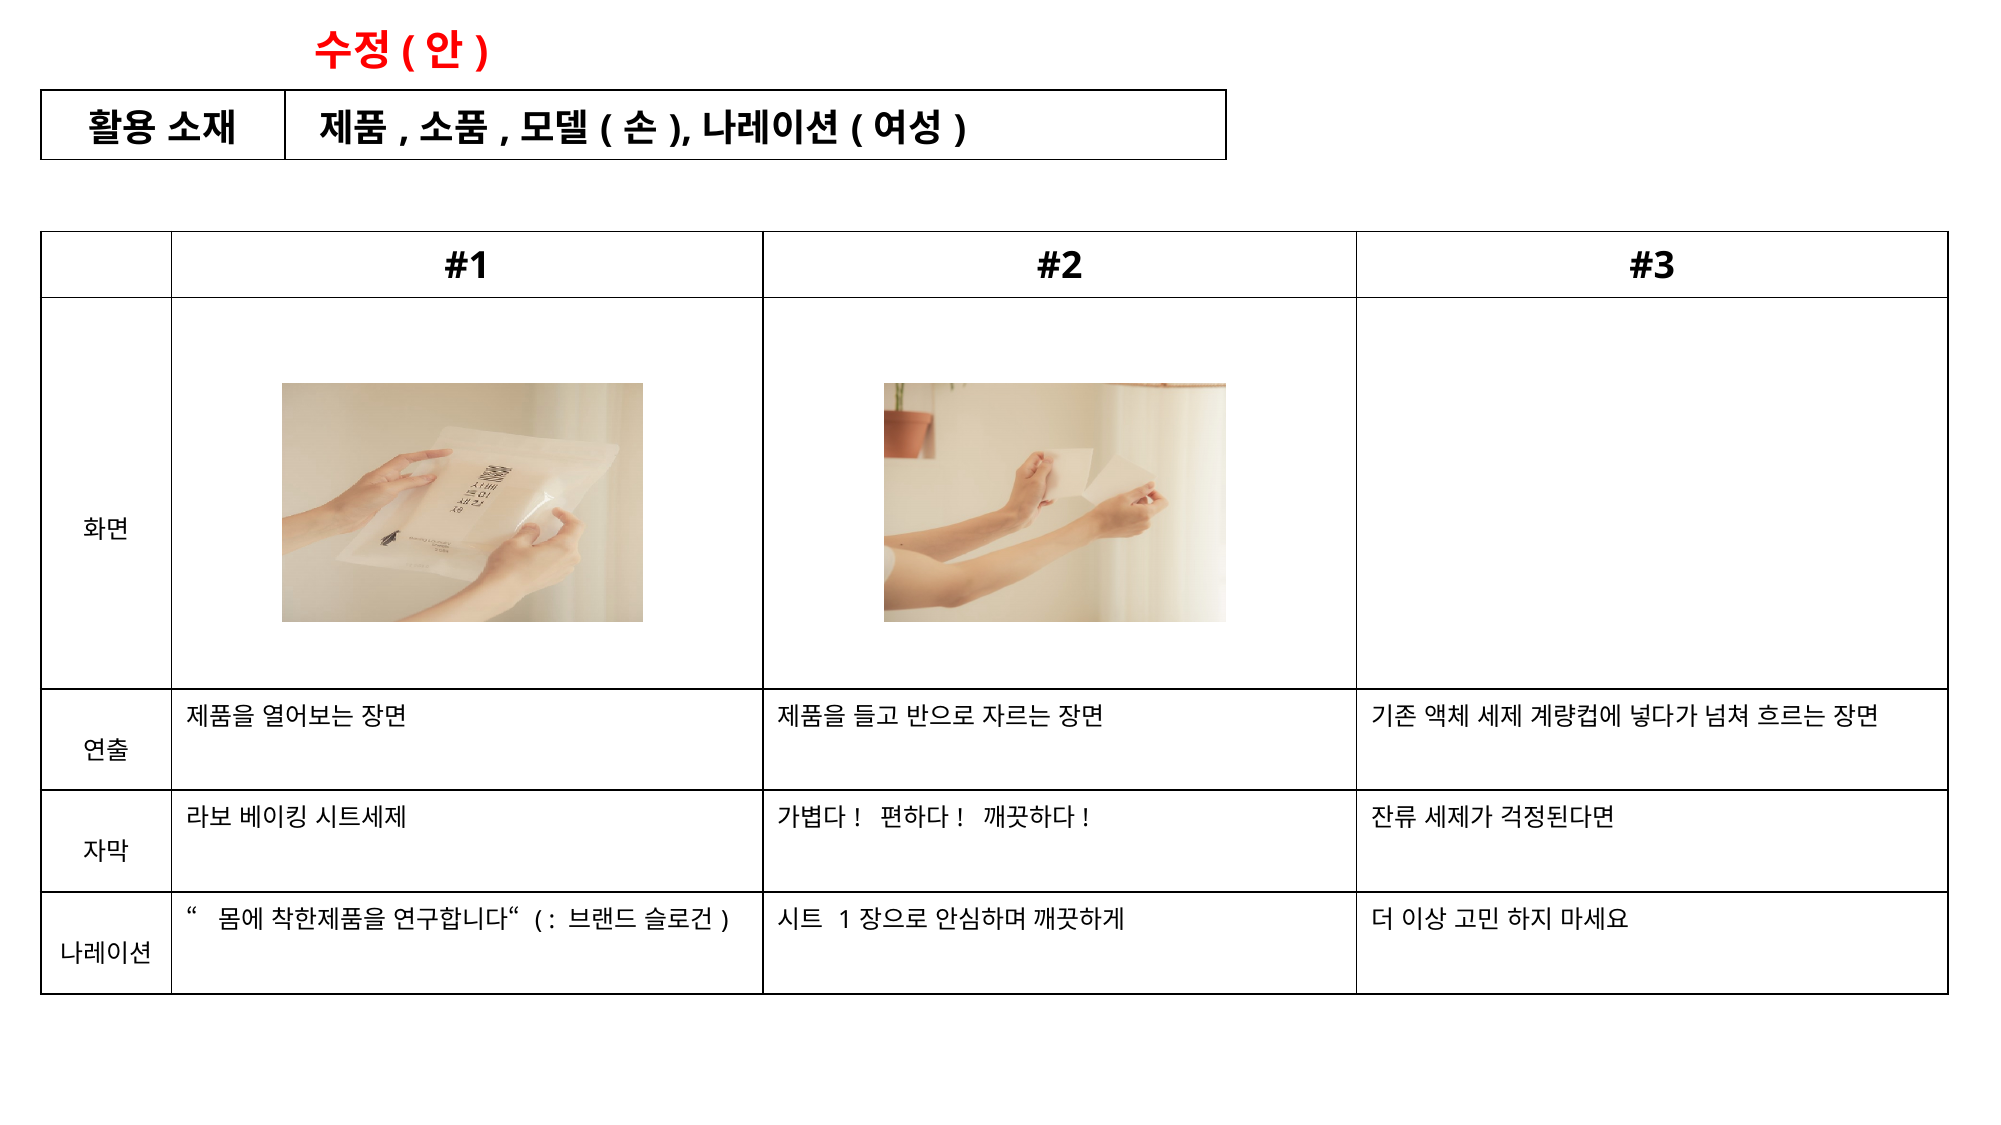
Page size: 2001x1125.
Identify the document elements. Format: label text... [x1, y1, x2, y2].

table_header 제품,소품,모델(손),나레이션(여성) [286, 91, 1225, 159]
table_cell “몸에 착한제품을 연구합니다“ ( : 브랜드 슬로건) [172, 893, 762, 993]
table_cell 화면 [42, 298, 171, 688]
table_cell 나레이션 [42, 893, 171, 993]
table_header [42, 232, 171, 297]
table_header #2 [764, 232, 1356, 297]
table_cell [172, 298, 762, 688]
table_cell 가볍다! 편하다! 깨끗하다! [764, 791, 1356, 891]
table_cell 라보 베이킹 시트세제 [172, 791, 762, 891]
table_header 활용 소재 [42, 91, 284, 159]
text_box 수정(안) [299, 16, 531, 82]
table_header #1 [172, 232, 762, 297]
table_cell 연출 [42, 690, 171, 789]
table_cell 더 이상 고민 하지 마세요 [1357, 893, 1947, 993]
table_cell [764, 298, 1356, 688]
table_cell 잔류 세제가 걱정된다면 [1357, 791, 1947, 891]
table_cell 시트 1장으로 안심하며 깨끗하게 [764, 893, 1356, 993]
table_cell [1357, 298, 1947, 688]
table_cell 기존 액체 세제 계량컵에 넣다가 넘쳐 흐르는 장면 [1357, 690, 1947, 789]
picture [282, 383, 643, 622]
table_cell 제품을 들고 반으로 자르는 장면 [764, 690, 1356, 789]
table_cell 제품을 열어보는 장면 [172, 690, 762, 789]
picture [884, 383, 1226, 622]
table_header #3 [1357, 232, 1947, 297]
table_cell 자막 [42, 791, 171, 891]
